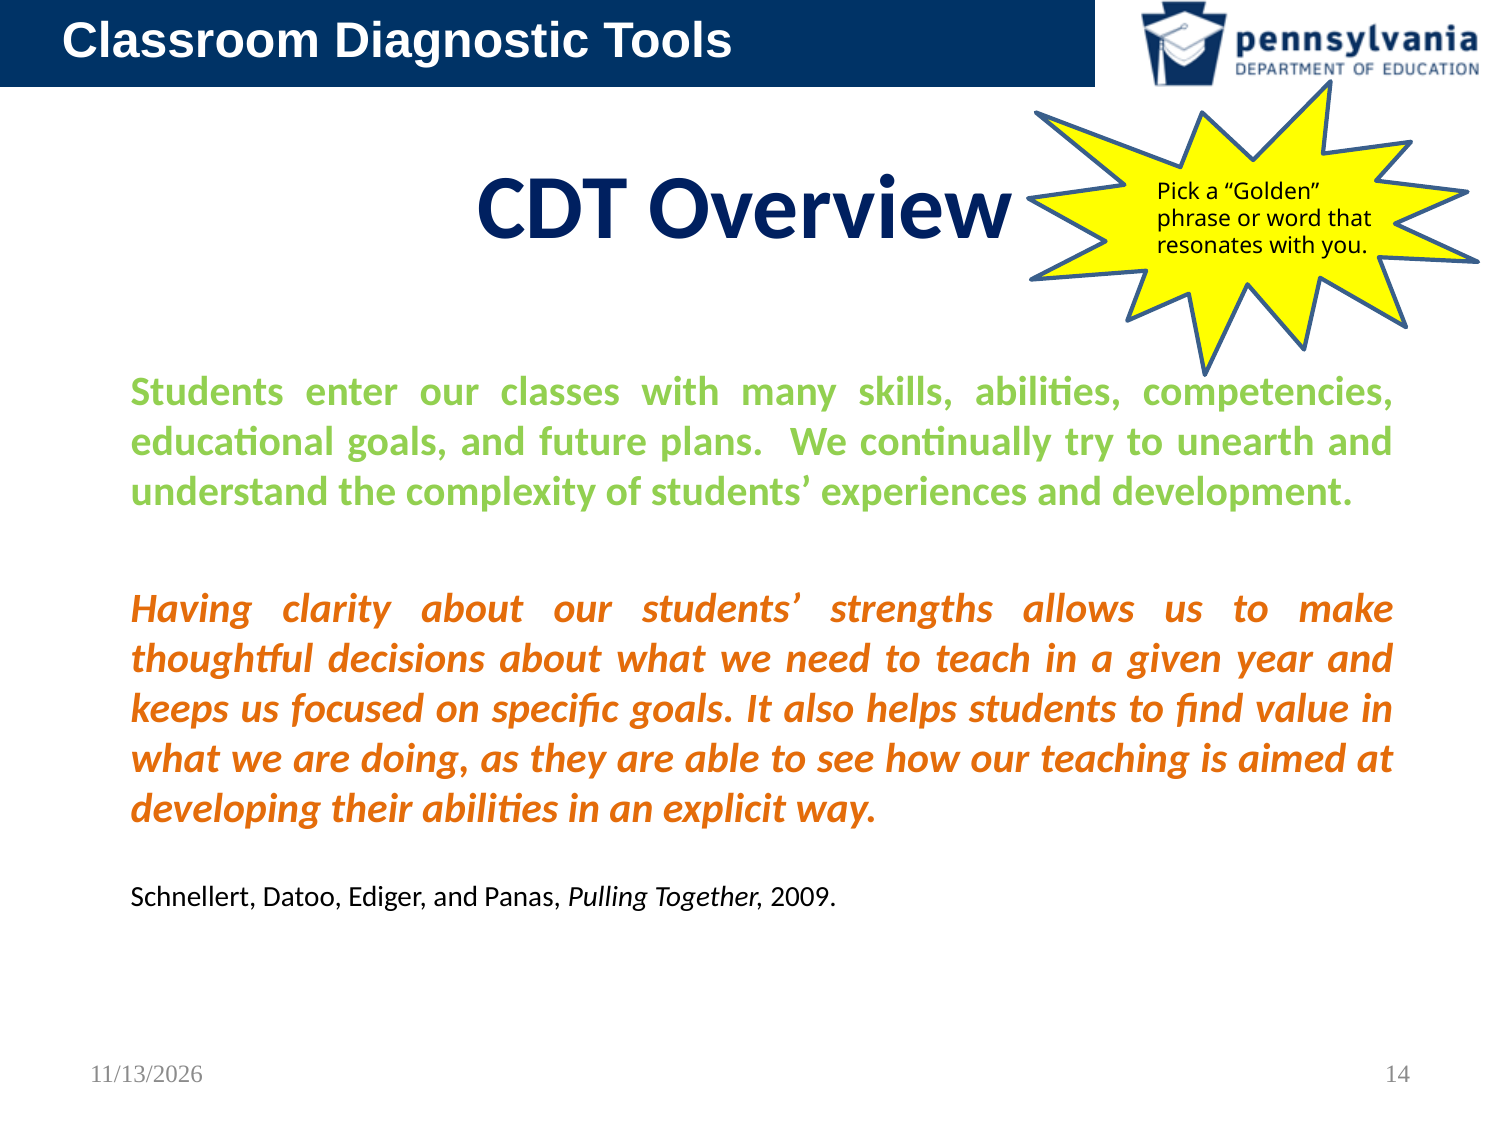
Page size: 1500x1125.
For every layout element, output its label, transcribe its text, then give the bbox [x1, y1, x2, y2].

slide_number 14 [1074, 1042, 1425, 1103]
picture [1134, 0, 1485, 90]
title CDT Overview [70, 52, 1421, 241]
text_box Pick a “Golden” phrase or word that resonates with you. [1142, 168, 1413, 266]
list Students enter our classes with many skills, abilities, competencies, educational goals, and future plans. We continually try to unearth and understand the complexity of students’ experiences and development. Having clarity about our students’ strengths allows us to make thoughtful decisions about what we need to teach in a given year and keeps us focused on specific goals. It also helps students to find value in what we are doing, as they are able to see how our teaching is aimed at developing their abilities in an explicit way. Schnellert, Datoo, Ediger, and Panas, Pulling Together, 2009. [59, 180, 1410, 924]
text_box [1026, 79, 1413, 378]
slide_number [75, 1042, 425, 1103]
text_box [1413, 229, 1481, 265]
text_box [1413, 183, 1470, 218]
